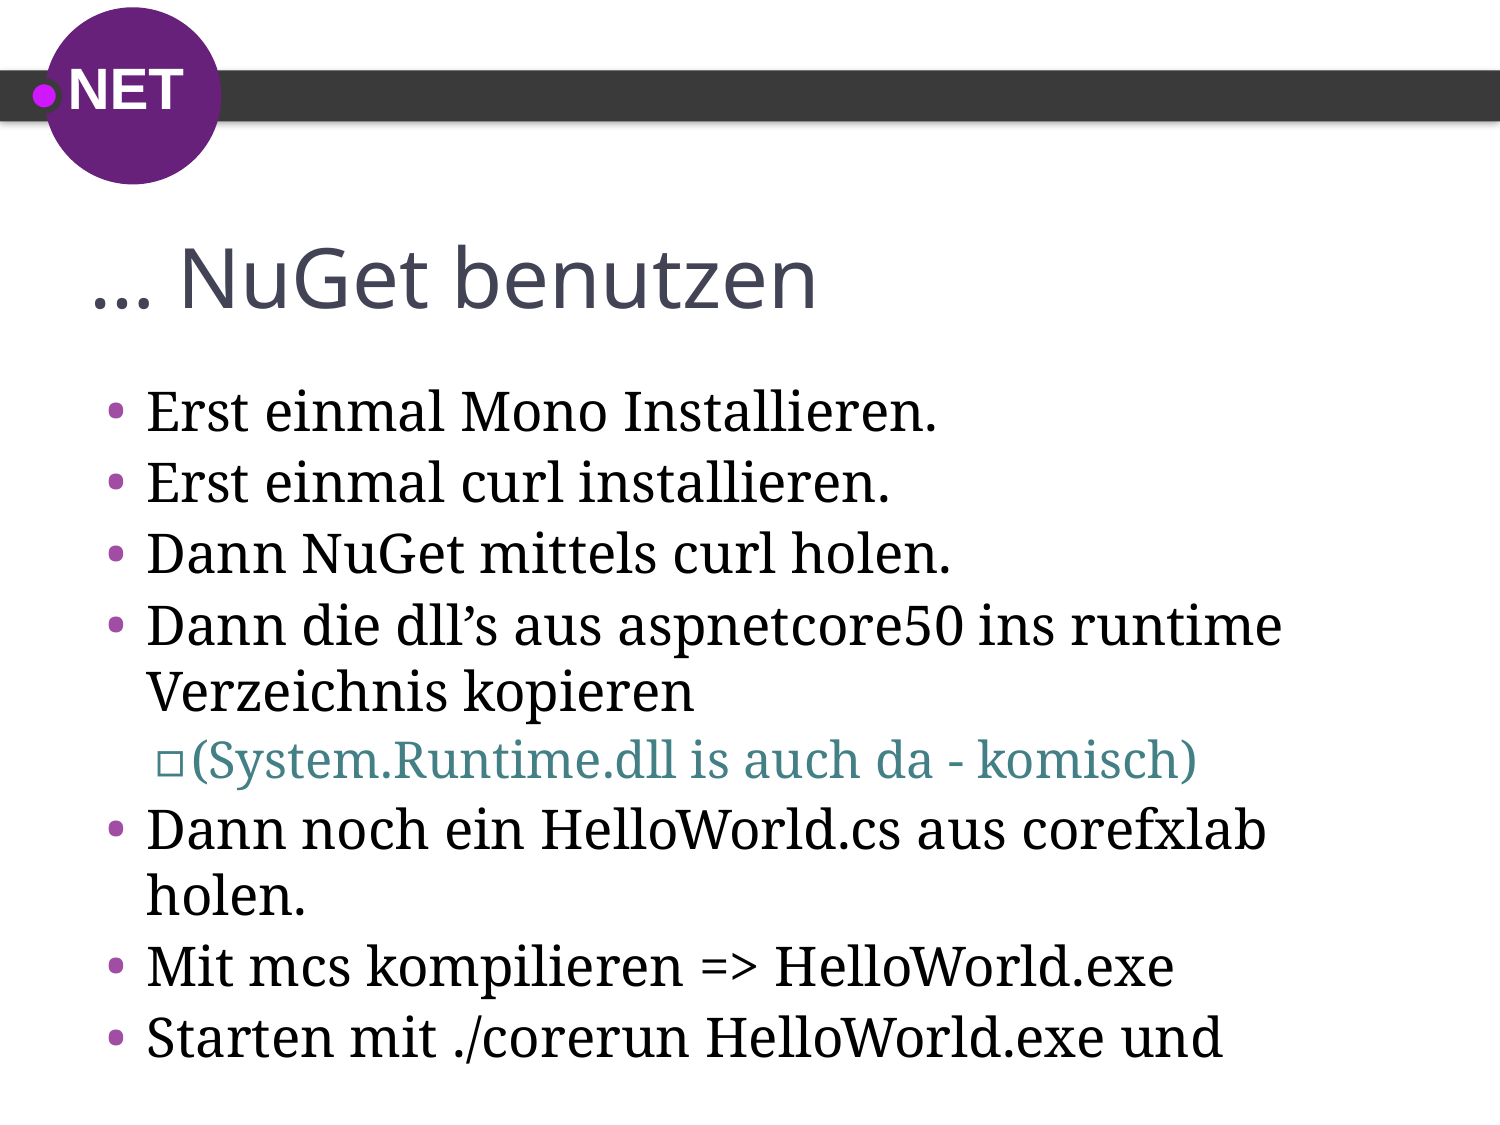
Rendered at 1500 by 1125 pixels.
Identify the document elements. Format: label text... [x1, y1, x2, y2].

title … NuGet benutzen [75, 187, 1425, 363]
list Erst einmal Mono Installieren. Erst einmal curl installieren. Dann NuGet mittels curl holen. Dann die dll’s aus aspnetcore50 ins runtime Verzeichnis kopieren (System.Runtime.dll is auch da - komisch) Dann noch ein HelloWorld.cs aus corefxlab holen. Mit mcs kompilieren => HelloWorld.exe Starten mit ./corerun HelloWorld.exe und [75, 368, 1425, 1079]
